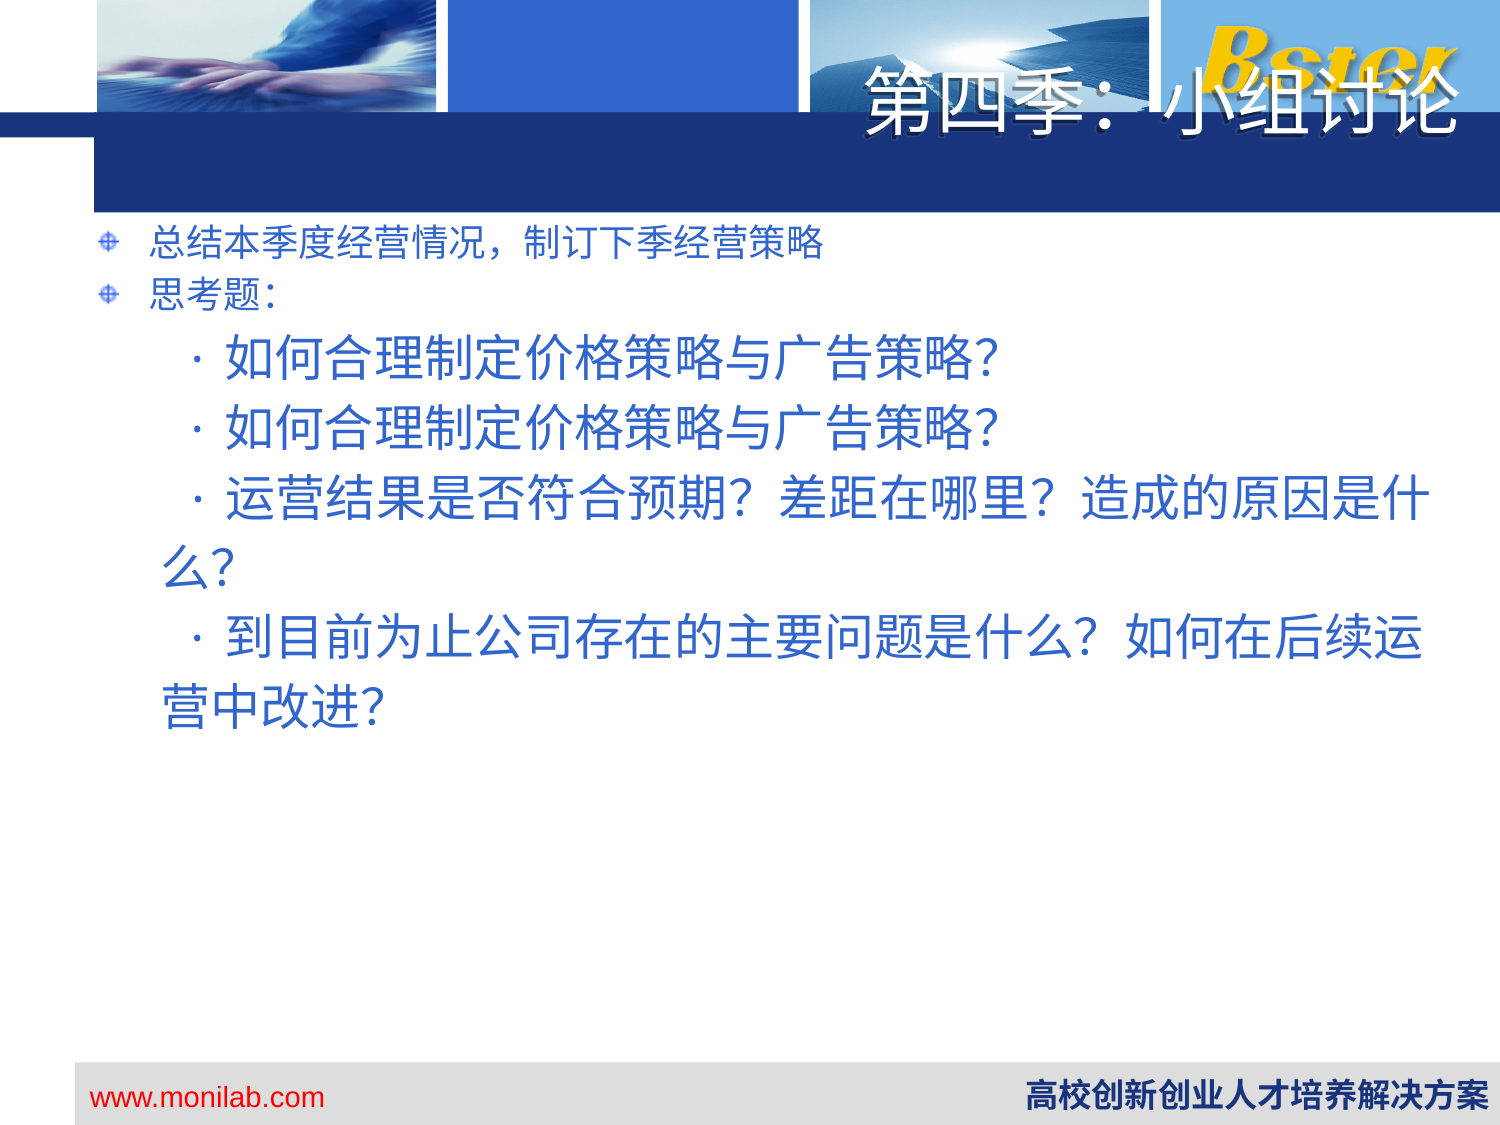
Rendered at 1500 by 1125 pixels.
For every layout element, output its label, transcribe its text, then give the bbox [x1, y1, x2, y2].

picture [810, 0, 1150, 50]
picture [92, 227, 119, 255]
picture [97, 0, 437, 112]
picture [1199, 26, 1458, 50]
text_box 第四季：小组讨论 [351, 50, 1477, 150]
picture [92, 280, 119, 307]
text_box 总结本季度经营情况，制订下季经营策略 思考题： ·如何合理制定价格策略与广告策略？ ·如何合理制定价格策略与广告策略？ ·运营结果是否符合预期？差距在哪里？造成的原因是什 么？ ·到目前为止公司存在的主要问题是什么？如何在后续运 营中改进？ [66, 211, 1447, 1035]
